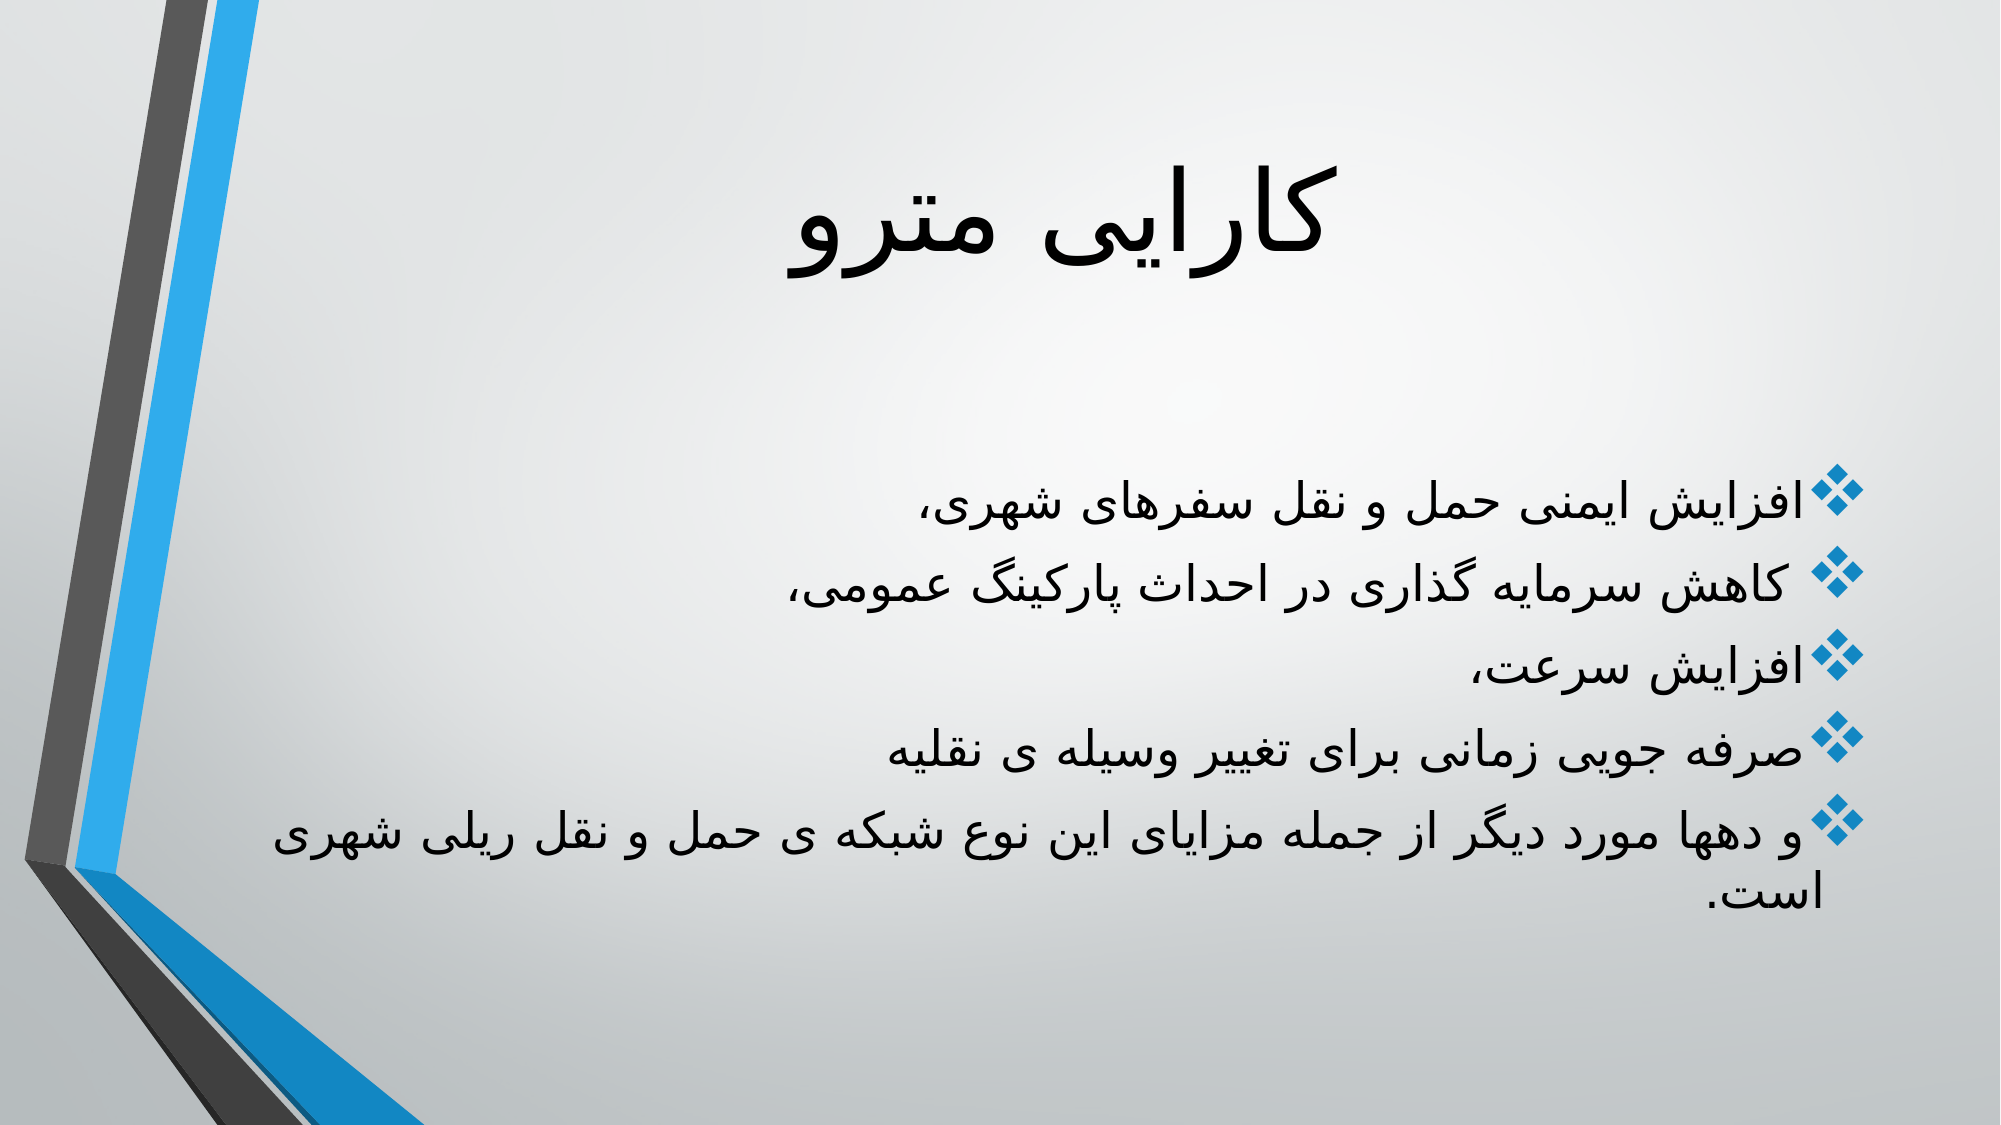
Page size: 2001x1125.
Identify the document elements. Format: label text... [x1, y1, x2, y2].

title کارایی مترو [243, 112, 1887, 400]
list افزایش ایمنی حمل و نقل سفرهای شهری، کاهش سرمایه گذاری در احداث پارکینگ عمومی، افزایش سرعت، صرفه جویی زمانی برای تغییر وسیله ی نقلیه و دهها مورد دیگر از جمله مزایای این نوع شبکه ی حمل و نقل ریلی شهری است. [243, 437, 1887, 950]
